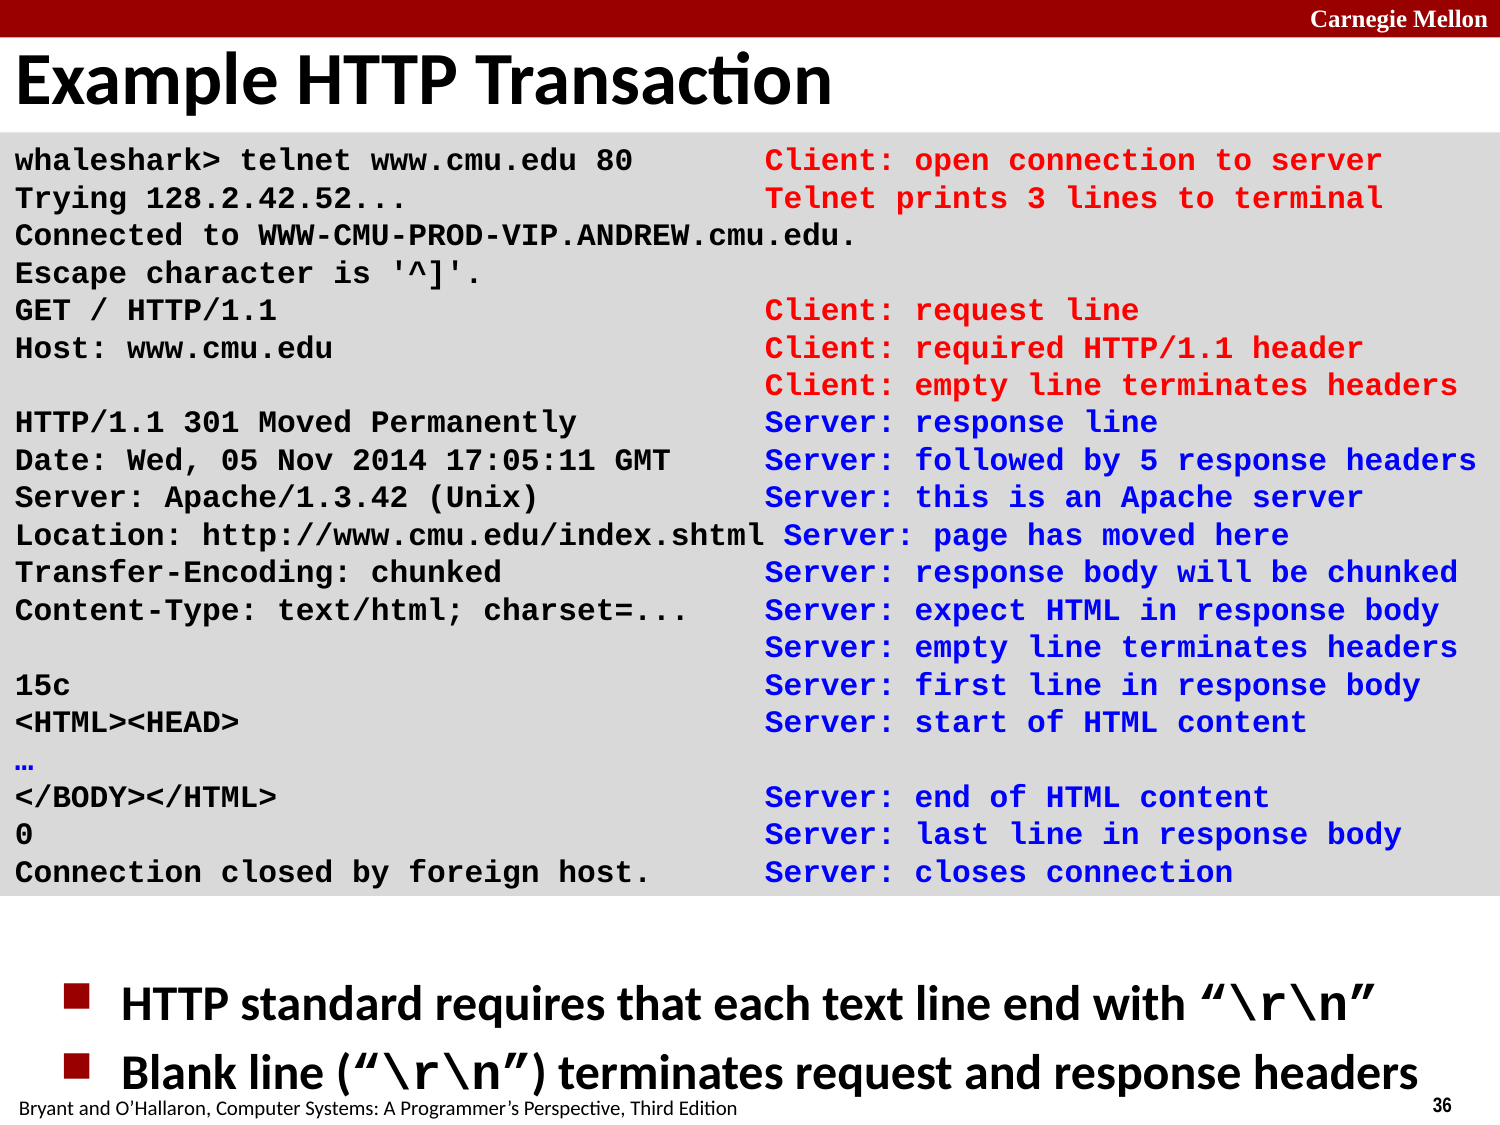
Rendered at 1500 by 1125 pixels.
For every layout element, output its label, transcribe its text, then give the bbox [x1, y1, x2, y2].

title Example HTTP Transaction [0, 0, 1436, 132]
text_box whaleshark> telnet www.cmu.edu 80 Client: open connection to server Trying 128.2.42.52... Telnet prints 3 lines to terminal Connected to WWW-CMU-PROD-VIP.ANDREW.cmu.edu. Escape character is '^]'. GET / HTTP/1.1 Client: request line Host: www.cmu.edu Client: required HTTP/1.1 header Client: empty line terminates headers HTTP/1.1 301 Moved Permanently Server: response line Date: Wed, 05 Nov 2014 17:05:11 GMT Server: followed by 5 response headers Server: Apache/1.3.42 (Unix) Server: this is an Apache server Location: http://www.cmu.edu/index.shtml Server: page has moved here Transfer-Encoding: chunked Server: response body will be chunked Content-Type: text/html; charset=... Server: expect HTML in response body Server: empty line terminates headers 15c Server: first line in response body <HTML><HEAD> Server: start of HTML content … </BODY></HTML> Server: end of HTML content 0 Server: last line in response body Connection closed by foreign host. Server: closes connection [0, 132, 1500, 896]
text_box HTTP standard requires that each text line end with “\r\n” Blank line (“\r\n”) terminates request and response headers [50, 962, 1500, 1125]
